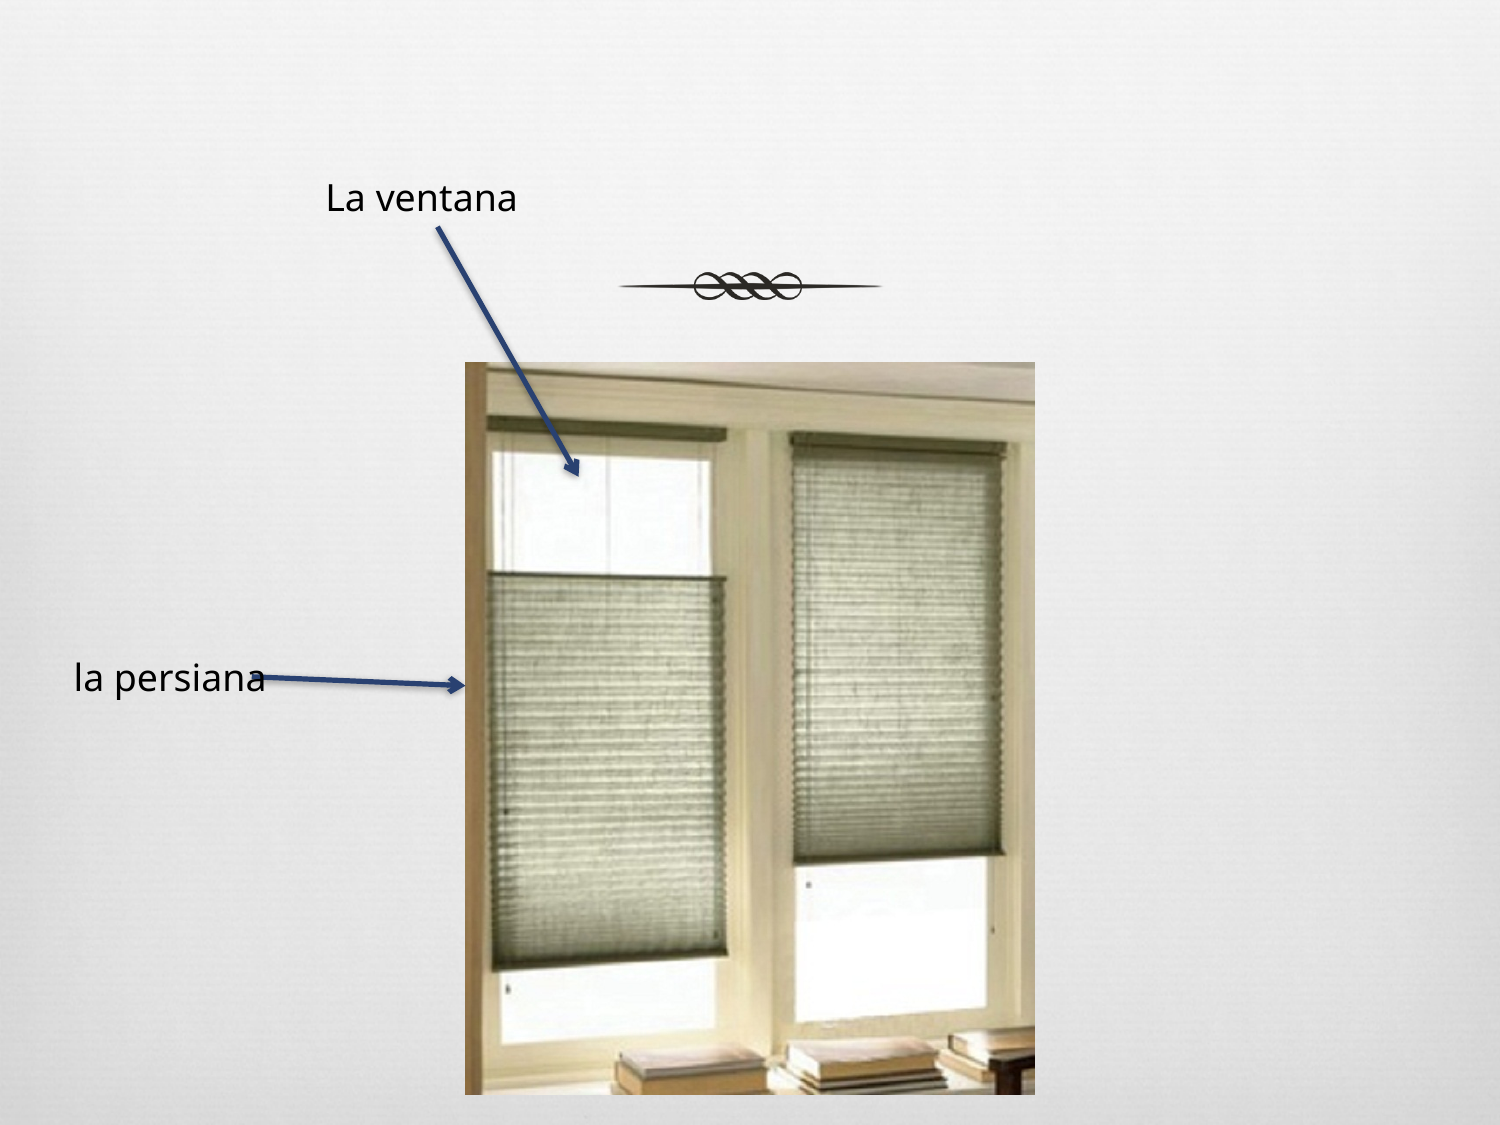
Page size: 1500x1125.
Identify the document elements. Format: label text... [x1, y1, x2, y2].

text_box la persiana [58, 646, 311, 707]
text_box La ventana [310, 166, 804, 226]
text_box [436, 226, 580, 478]
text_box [251, 676, 467, 687]
picture [615, 272, 885, 300]
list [464, 361, 1035, 1095]
